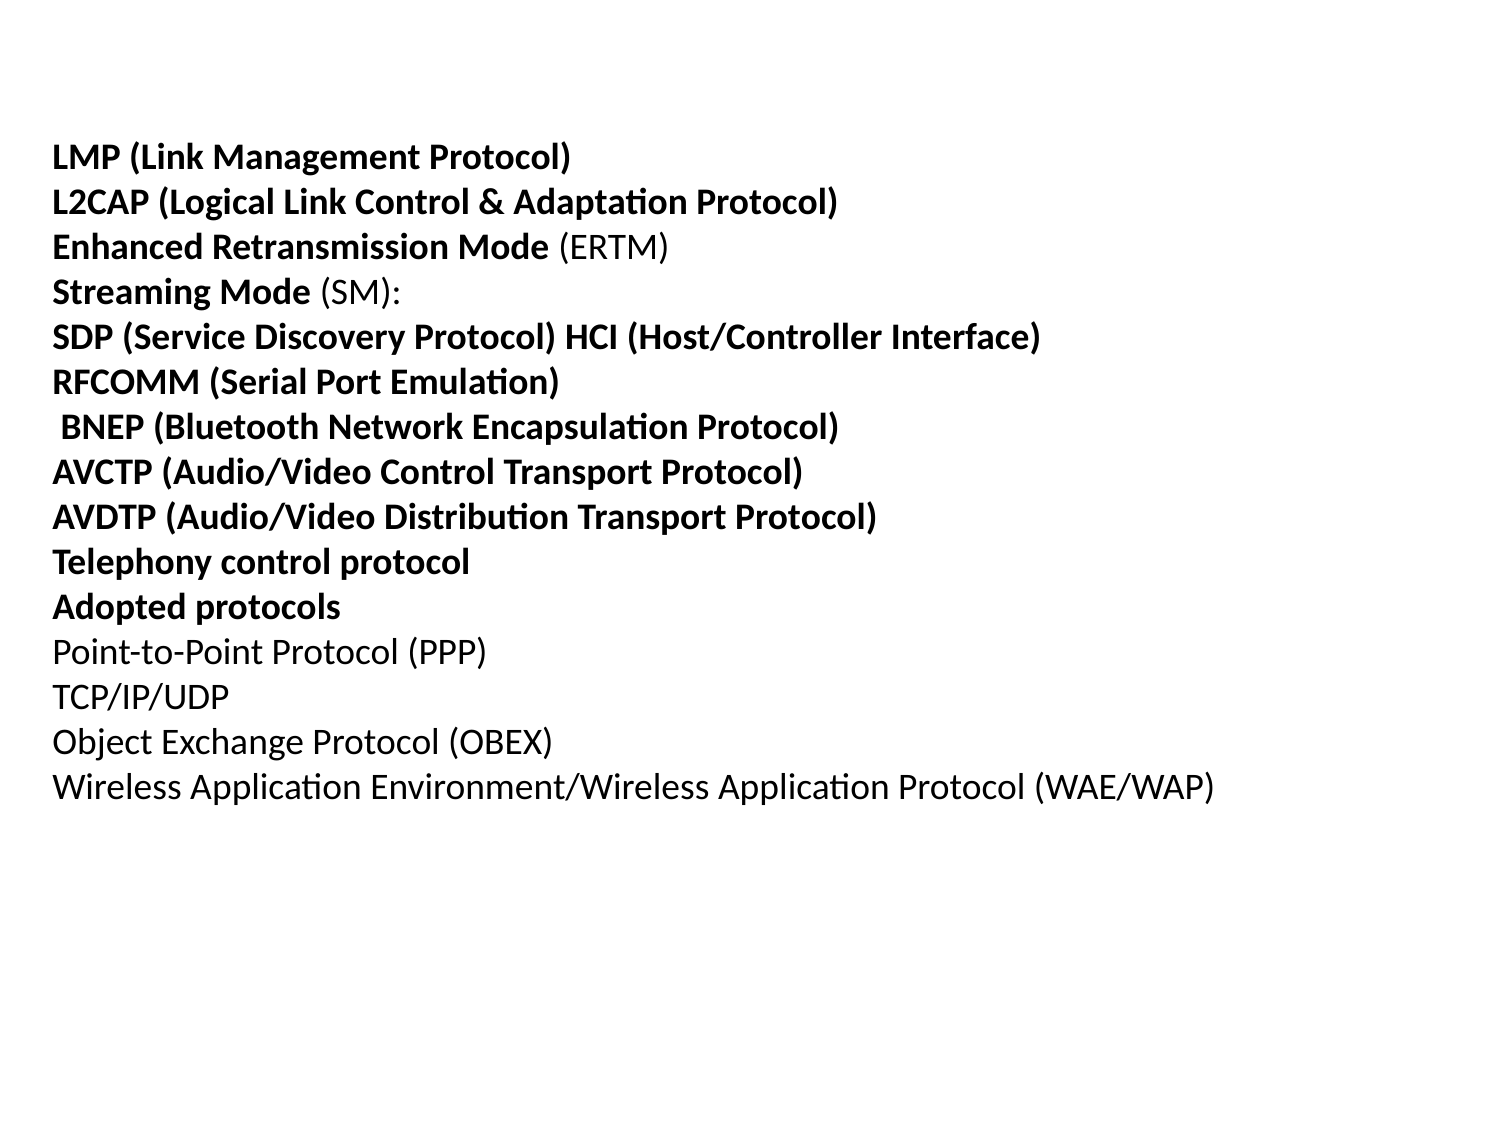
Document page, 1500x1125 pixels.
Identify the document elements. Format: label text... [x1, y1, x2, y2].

text_box LMP (Link Management Protocol) L2CAP (Logical Link Control & Adaptation Protocol) Enhanced Retransmission Mode (ERTM) Streaming Mode (SM): SDP (Service Discovery Protocol) HCI (Host/Controller Interface) RFCOMM (Serial Port Emulation) BNEP (Bluetooth Network Encapsulation Protocol) AVCTP (Audio/Video Control Transport Protocol) AVDTP (Audio/Video Distribution Transport Protocol) Telephony control protocol Adopted protocols Point-to-Point Protocol (PPP) TCP/IP/UDP Object Exchange Protocol (OBEX) Wireless Application Environment/Wireless Application Protocol (WAE/WAP) [37, 124, 1500, 815]
